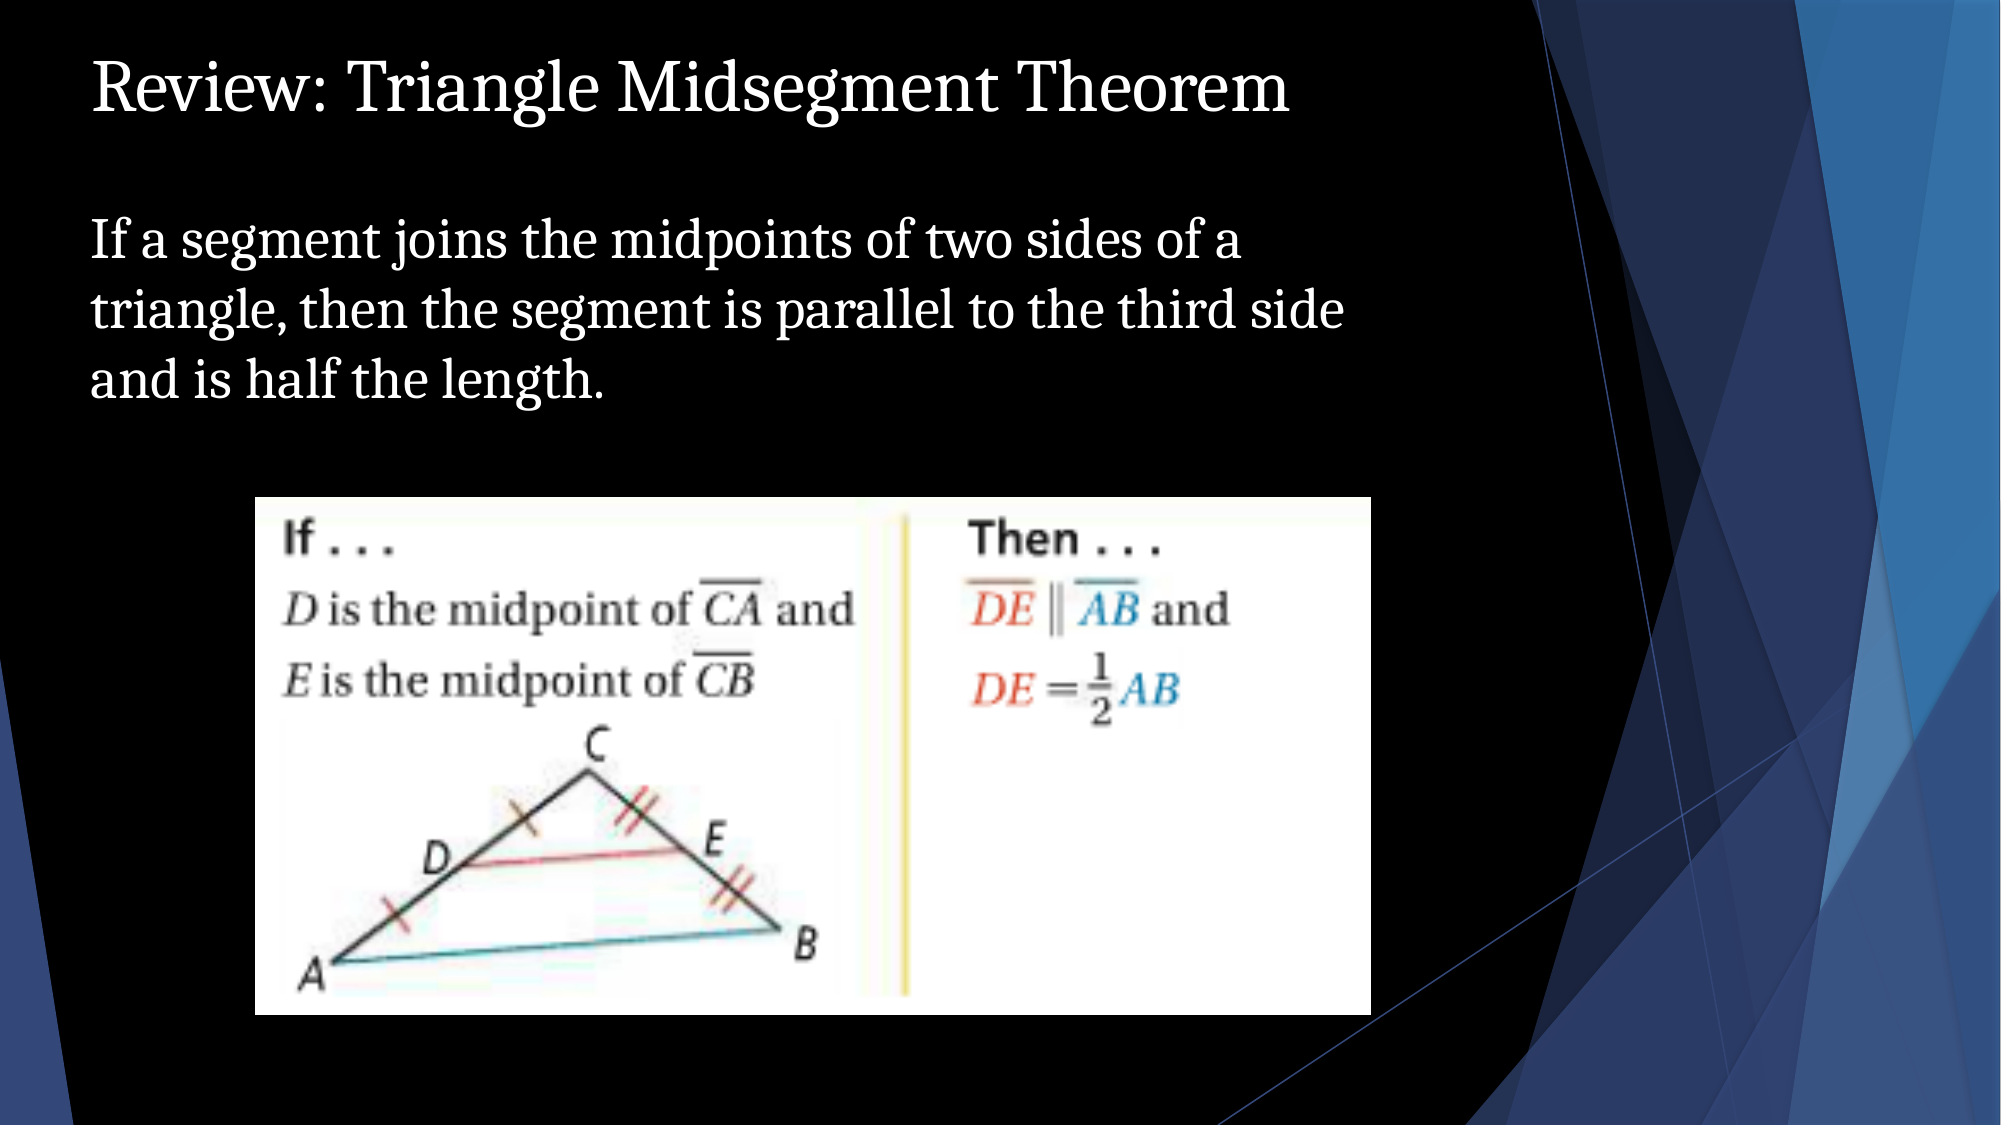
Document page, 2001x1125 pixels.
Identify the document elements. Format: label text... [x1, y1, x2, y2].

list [254, 497, 1371, 1016]
text_box If a segment joins the midpoints of two sides of a triangle, then the segment is parallel to the third side and is half the length. [76, 192, 1399, 418]
title Review: Triangle Midsegment Theorem [76, 29, 1596, 246]
